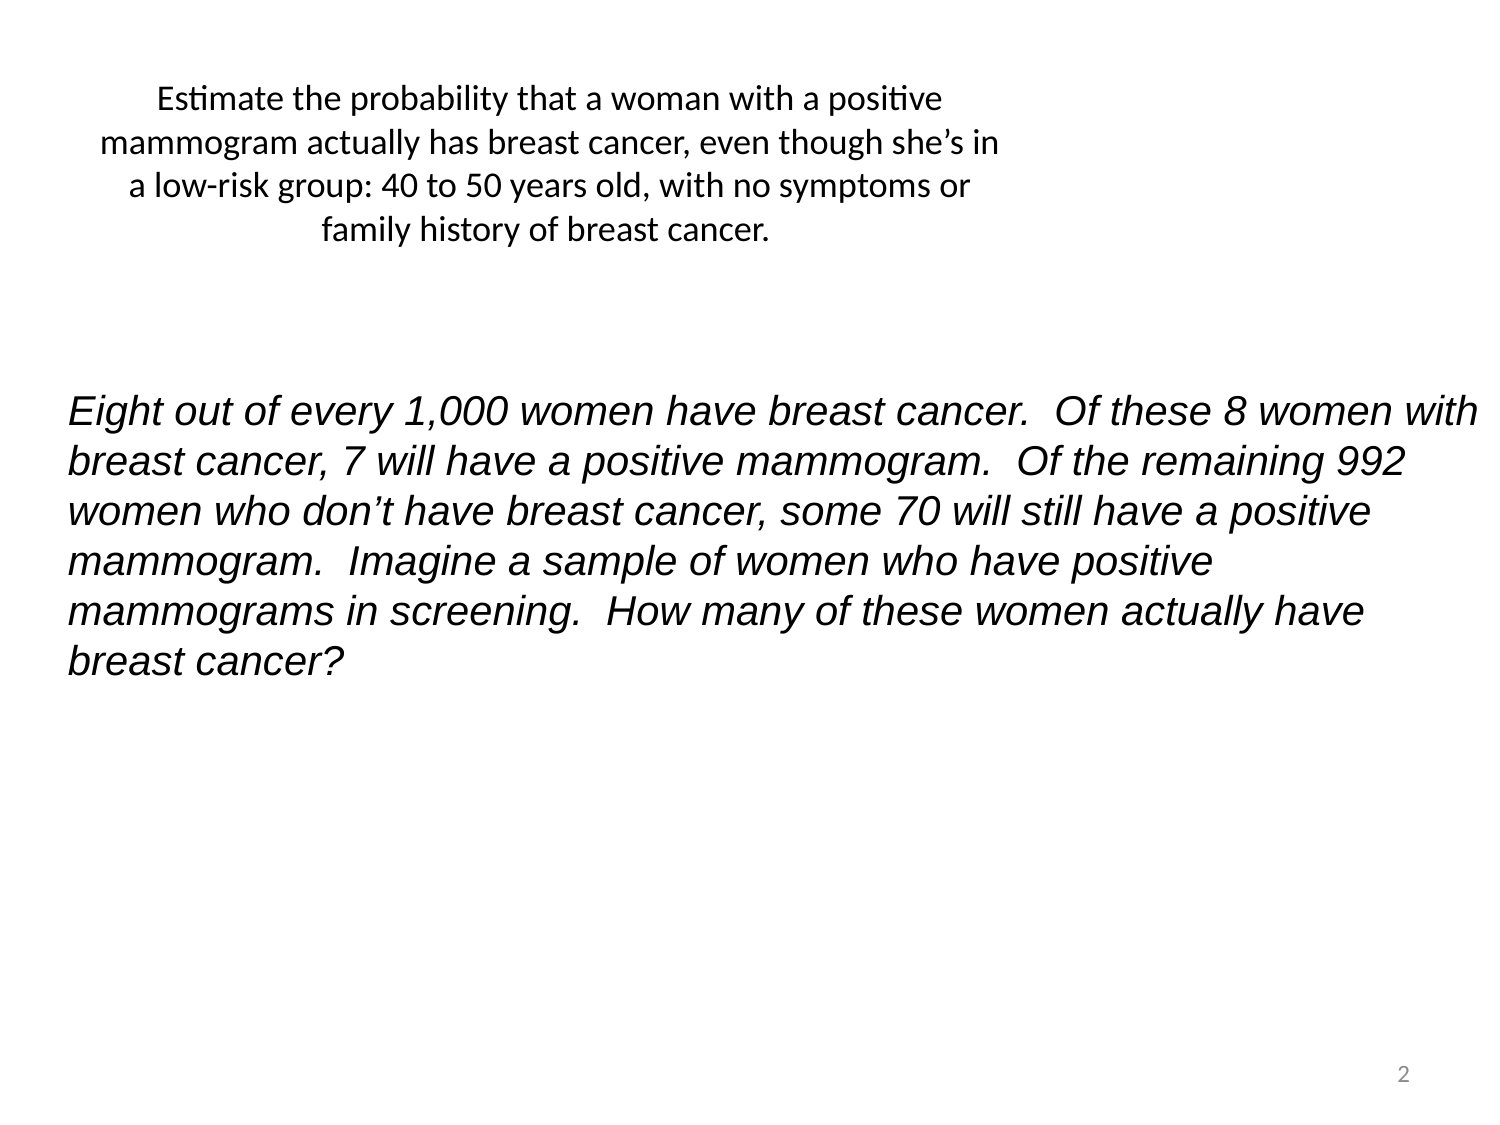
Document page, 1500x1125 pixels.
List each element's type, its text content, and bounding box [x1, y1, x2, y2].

slide_number 2 [1074, 1042, 1425, 1103]
text_box Eight out of every 1,000 women have breast cancer. Of these 8 women with breast cancer, 7 will have a positive mammogram. Of the remaining 992 women who don’t have breast cancer, some 70 will still have a positive mammogram. Imagine a sample of women who have positive mammograms in screening. How many of these women actually have breast cancer? [53, 326, 1500, 792]
title Estimate the probability that a woman with a positive mammogram actually has breast cancer, even though she’s in a low-risk group: 40 to 50 years old, with no symptoms or family history of breast cancer. [76, 66, 1024, 301]
